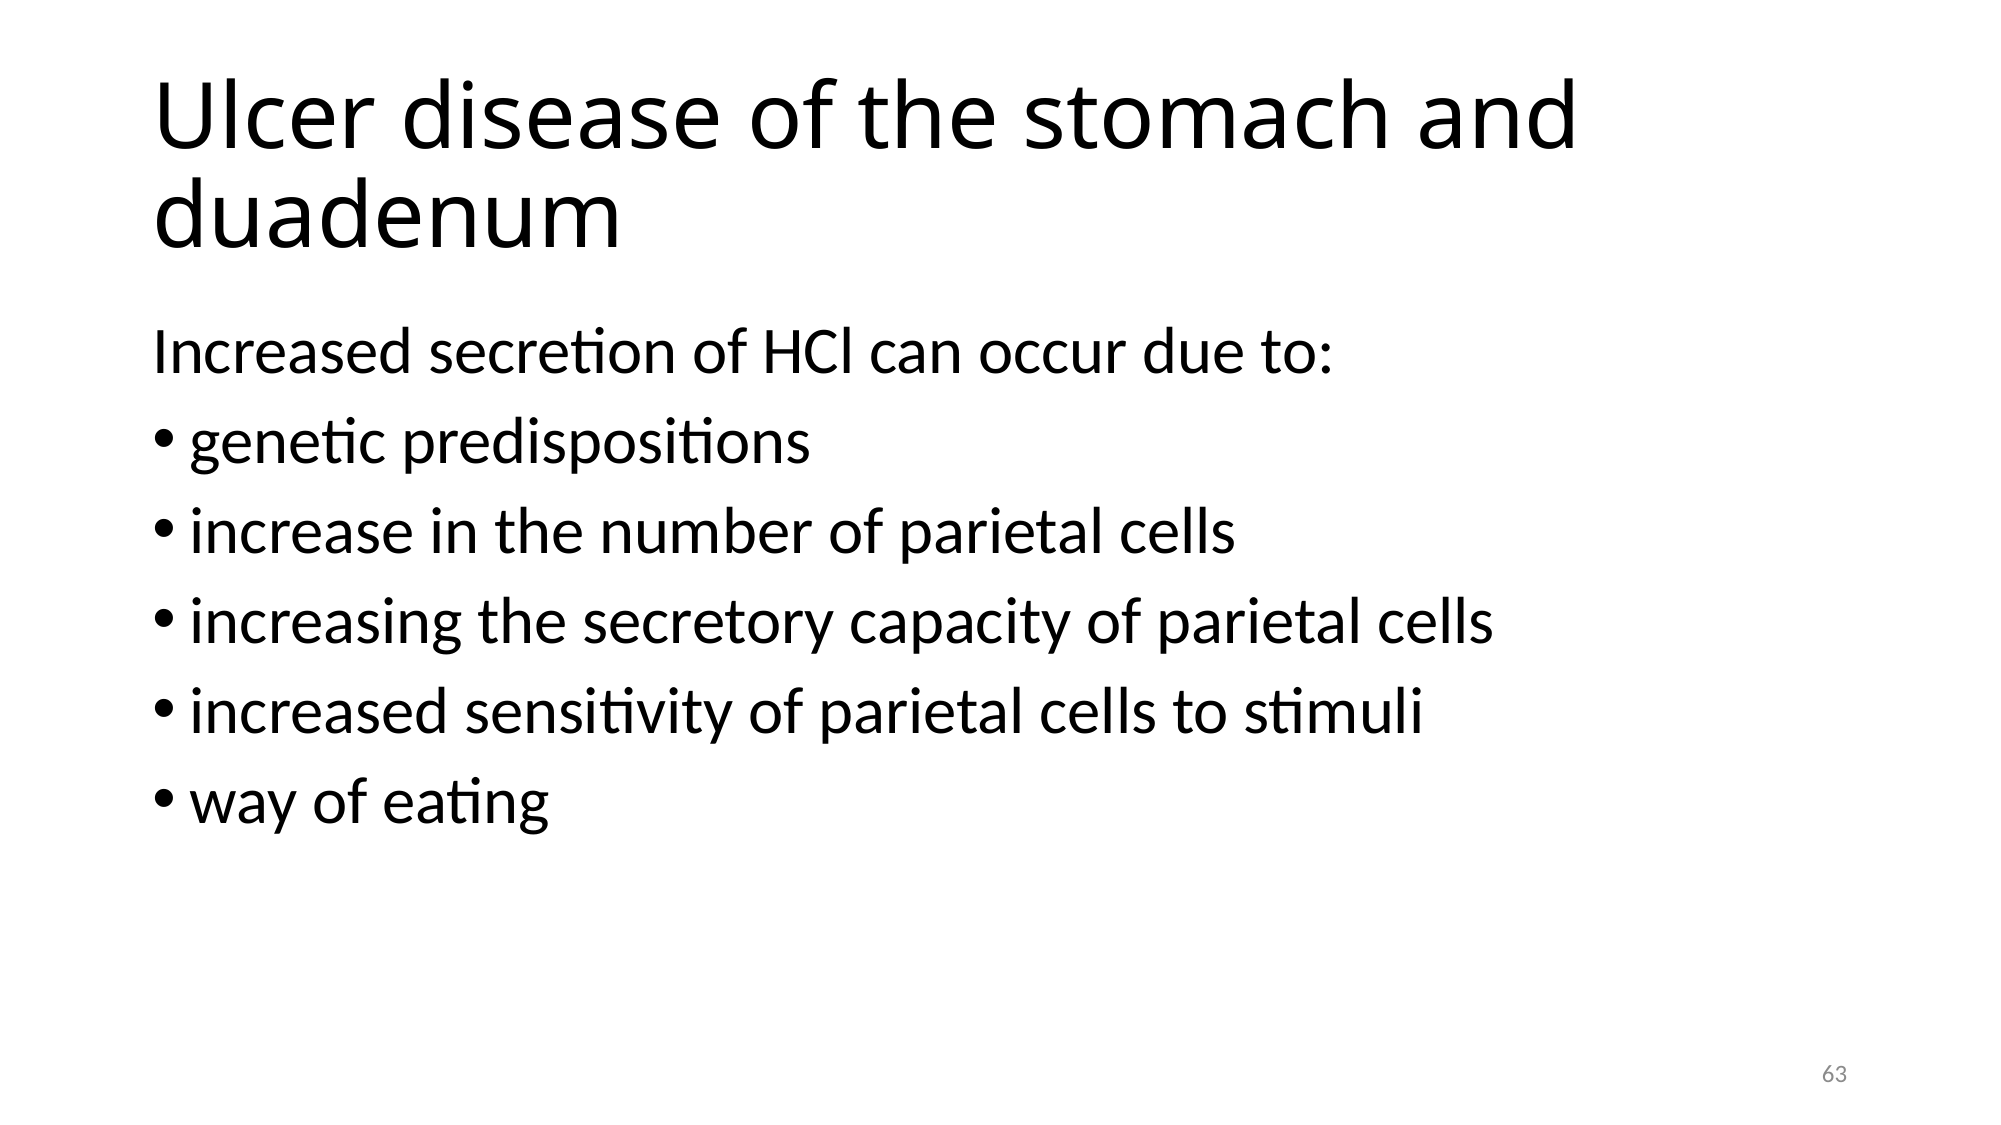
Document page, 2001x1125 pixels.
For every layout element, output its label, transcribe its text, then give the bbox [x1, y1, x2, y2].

title Ulcer disease of the stomach and duadenum [137, 59, 1863, 278]
list Increased secretion of HCl can occur due to: genetic predispositions increase in the number of parietal cells increasing the secretory capacity of parietal cells increased sensitivity of parietal cells to stimuli way of eating [137, 299, 1863, 1014]
slide_number 63 [1412, 1042, 1863, 1103]
